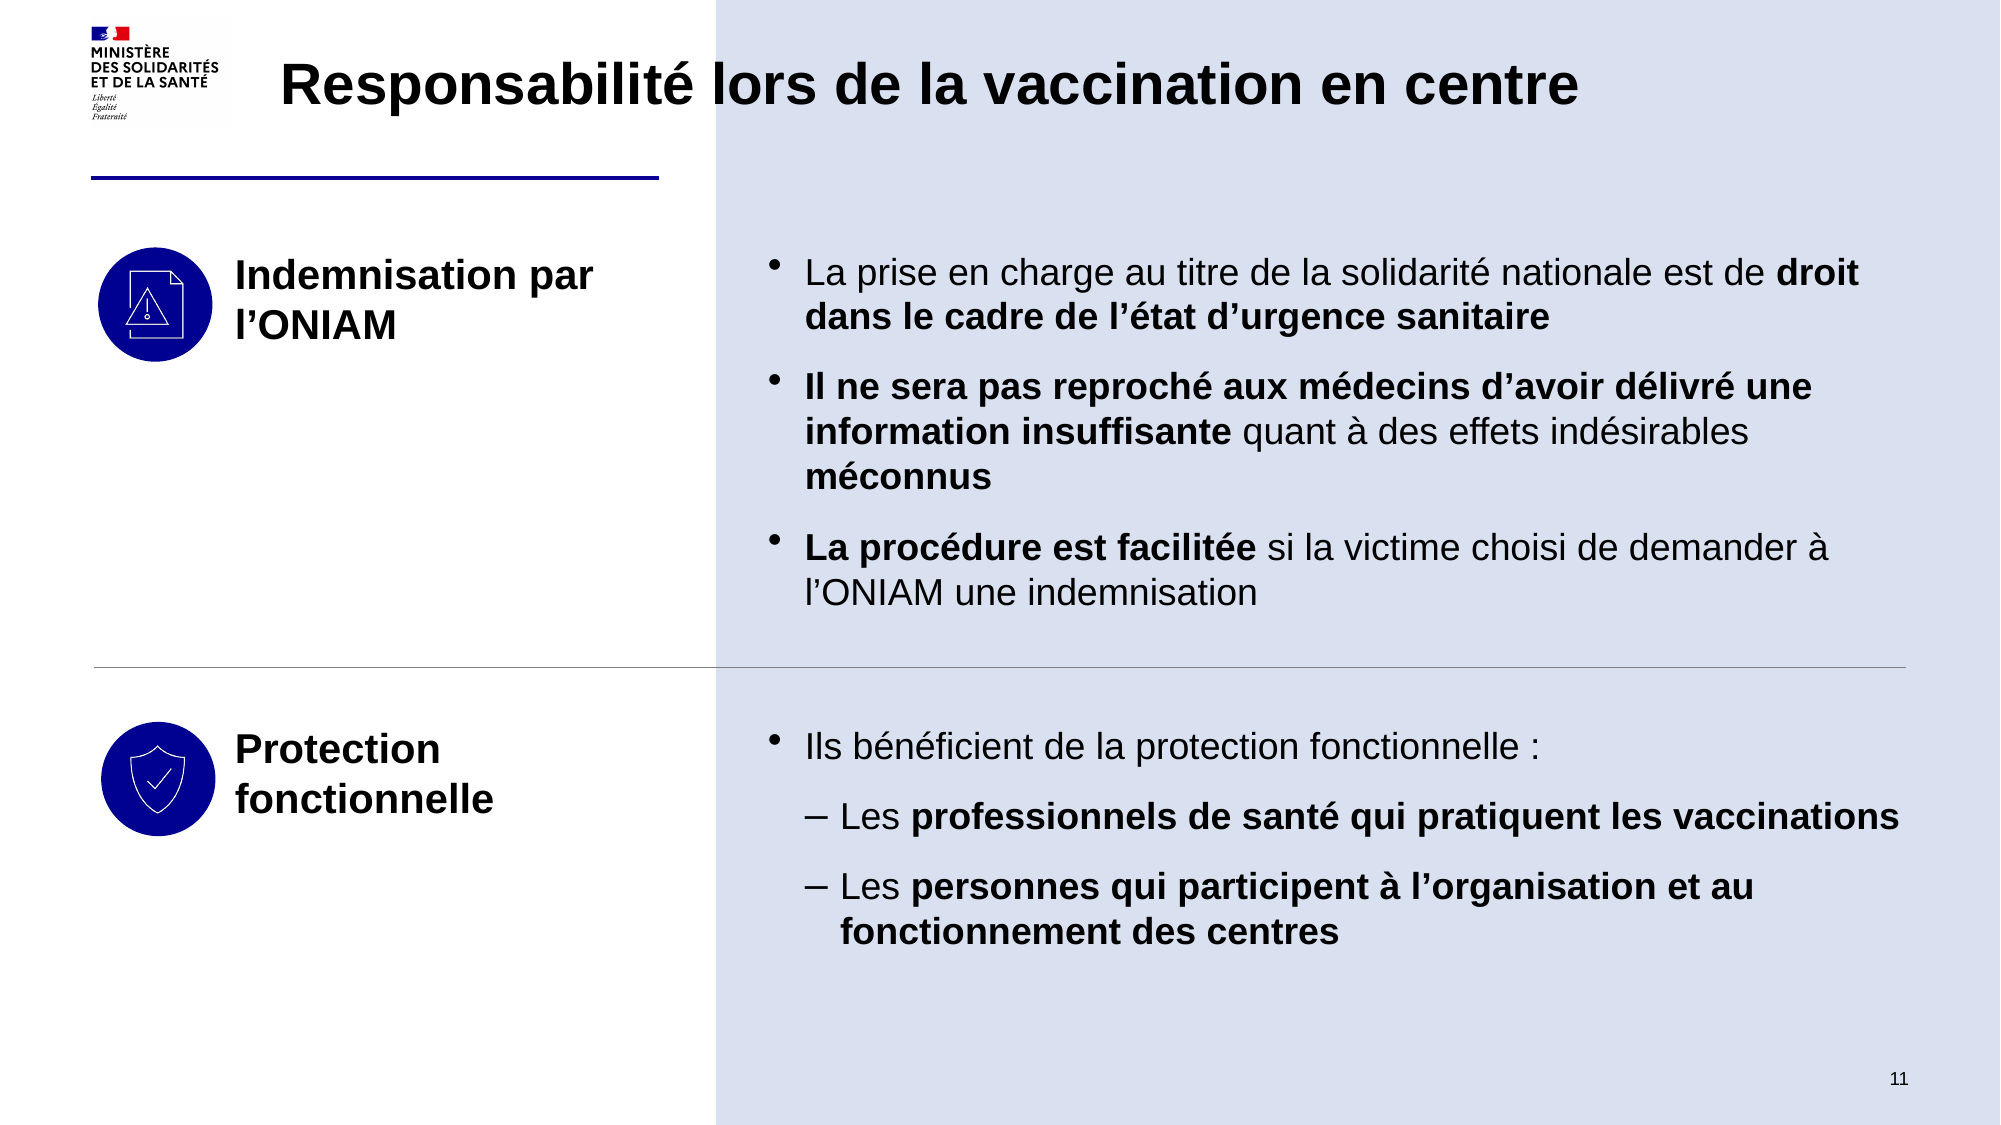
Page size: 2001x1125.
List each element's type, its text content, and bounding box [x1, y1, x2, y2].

picture [90, 13, 232, 133]
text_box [97, 247, 213, 362]
title Responsabilité lors de la vaccination en centre [280, 54, 1720, 243]
text_box Ils bénéficient de la protection fonctionnelle : Les professionnels de santé qui pratiquent les vaccinations Les personnes qui participent à l’organisation et au fonctionnement des centres [767, 721, 1907, 953]
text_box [100, 721, 216, 837]
text_box La prise en charge au titre de la solidarité nationale est de droit dans le cadre de l’état d’urgence sanitaire Il ne sera pas reproché aux médecins d’avoir délivré une information insuffisante quant à des effets indésirables méconnus La procédure est facilitée si la victime choisi de demander à l’ONIAM une indemnisation [767, 247, 1907, 613]
text_box Indemnisation par l’ONIAM [234, 247, 664, 348]
text_box Protection fonctionnelle [234, 721, 664, 822]
